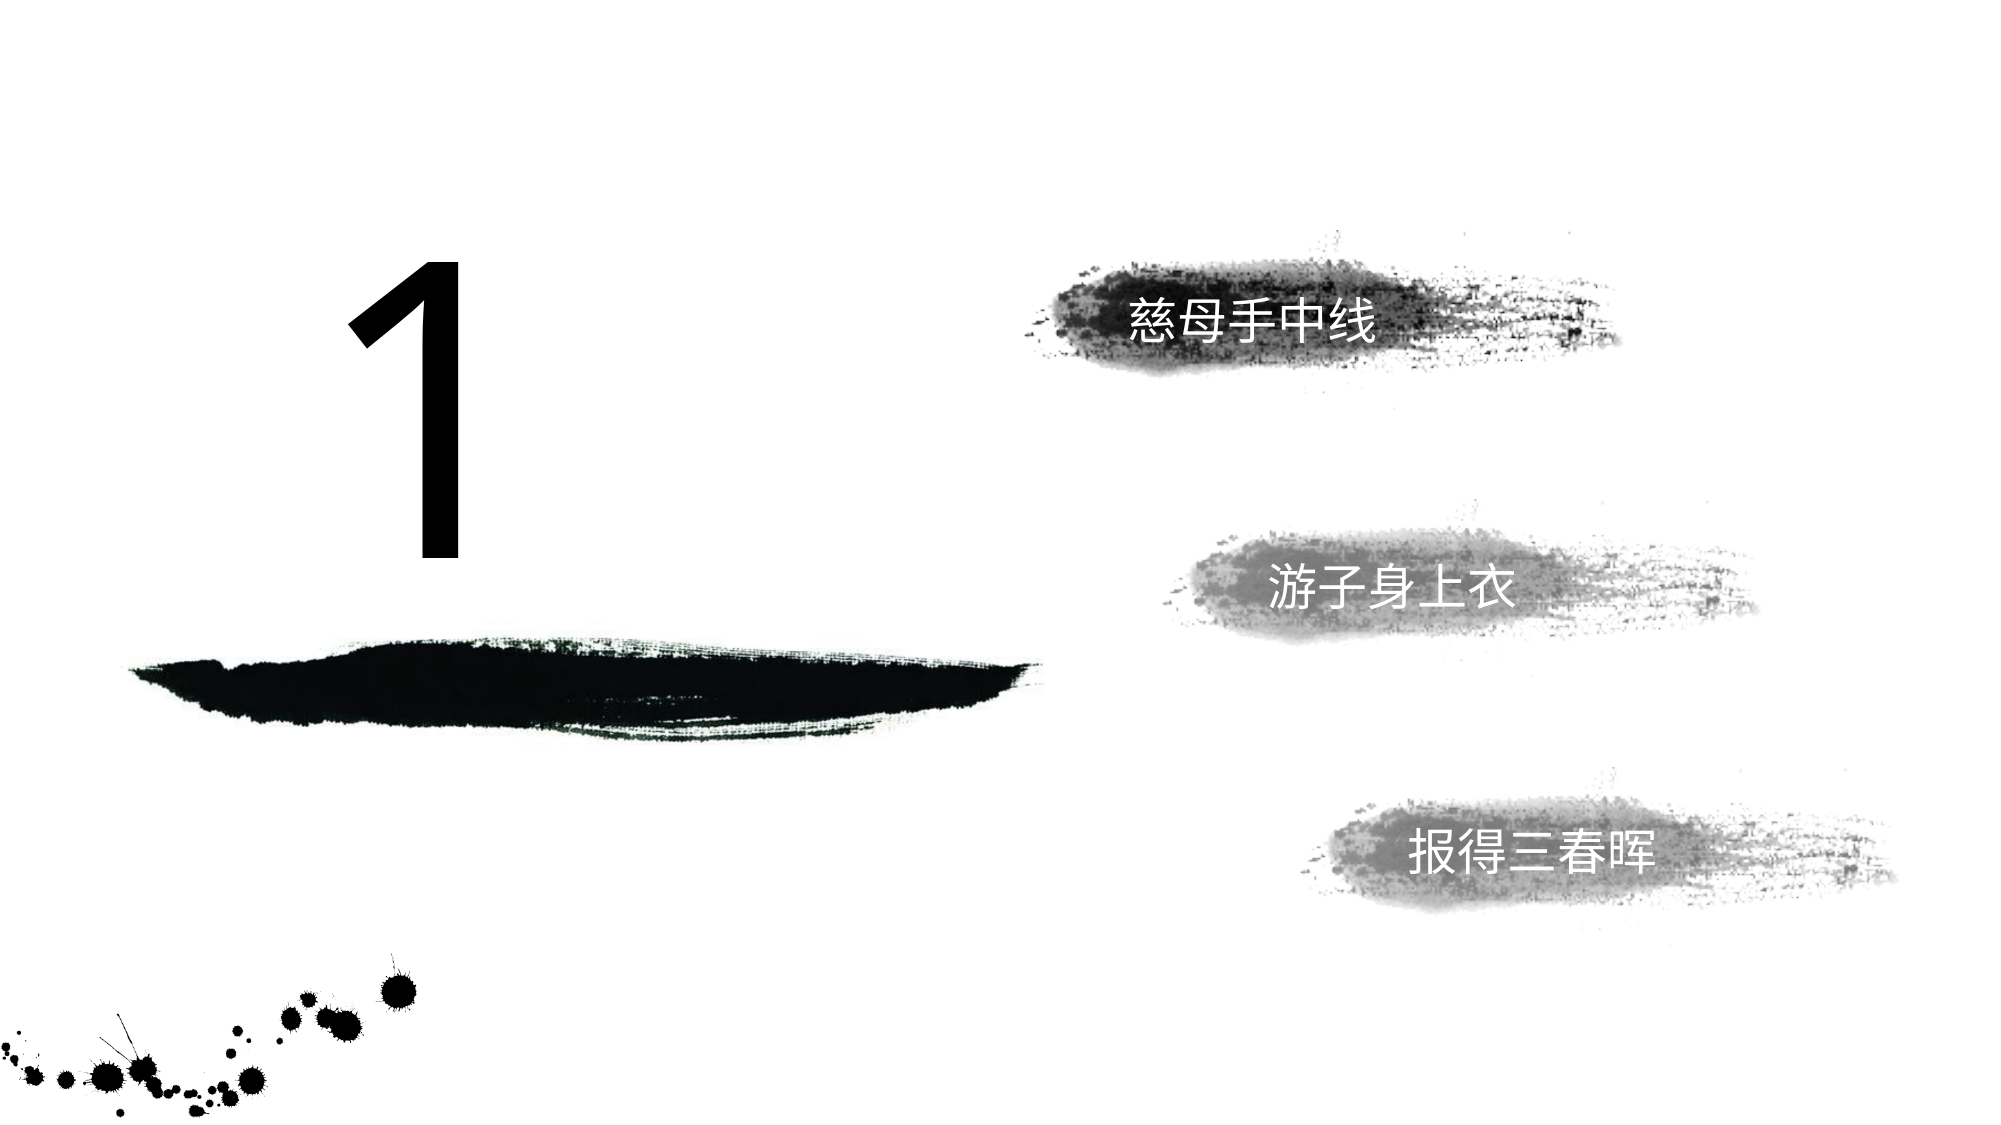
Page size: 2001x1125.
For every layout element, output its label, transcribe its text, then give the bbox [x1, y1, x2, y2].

picture [0, 945, 429, 1125]
text_box 1 [296, 136, 560, 586]
picture [1154, 499, 1791, 678]
picture [56, 586, 1062, 834]
picture [1292, 767, 1929, 947]
picture [1016, 230, 1653, 410]
